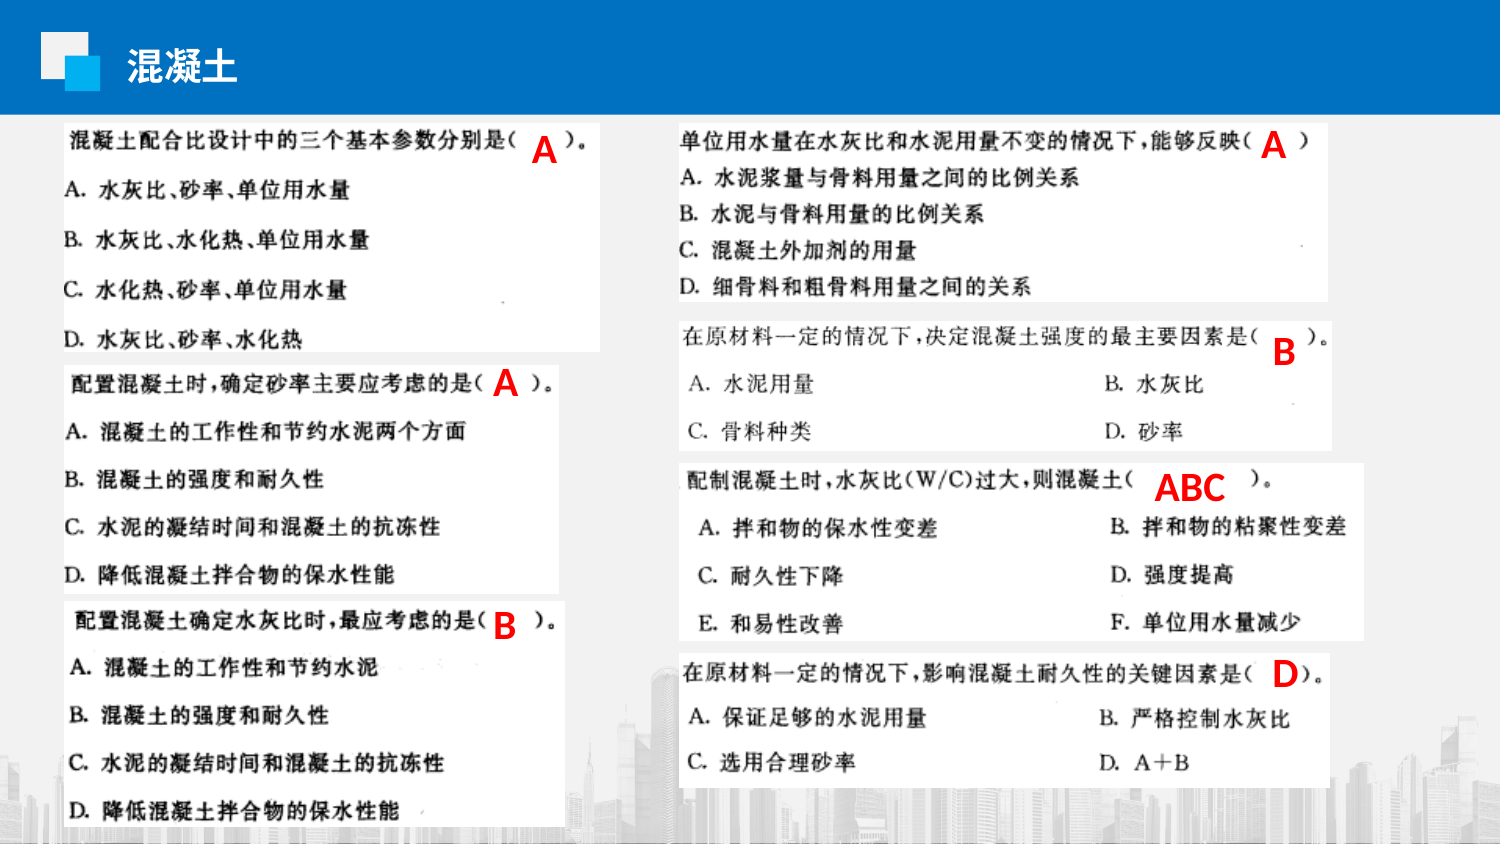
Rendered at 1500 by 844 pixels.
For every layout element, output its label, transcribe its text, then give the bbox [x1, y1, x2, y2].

text_box [63, 54, 102, 93]
picture [64, 601, 566, 828]
picture [64, 365, 559, 594]
text_box [0, 1, 1500, 117]
text_box 混凝土 [112, 35, 715, 96]
picture [678, 122, 1328, 302]
text_box A [1246, 109, 1294, 121]
picture [678, 653, 1330, 789]
text_box A [517, 114, 565, 121]
picture [678, 321, 1332, 451]
picture [64, 122, 600, 352]
picture [678, 463, 1364, 641]
text_box D [1257, 648, 1305, 652]
text_box [39, 30, 91, 81]
